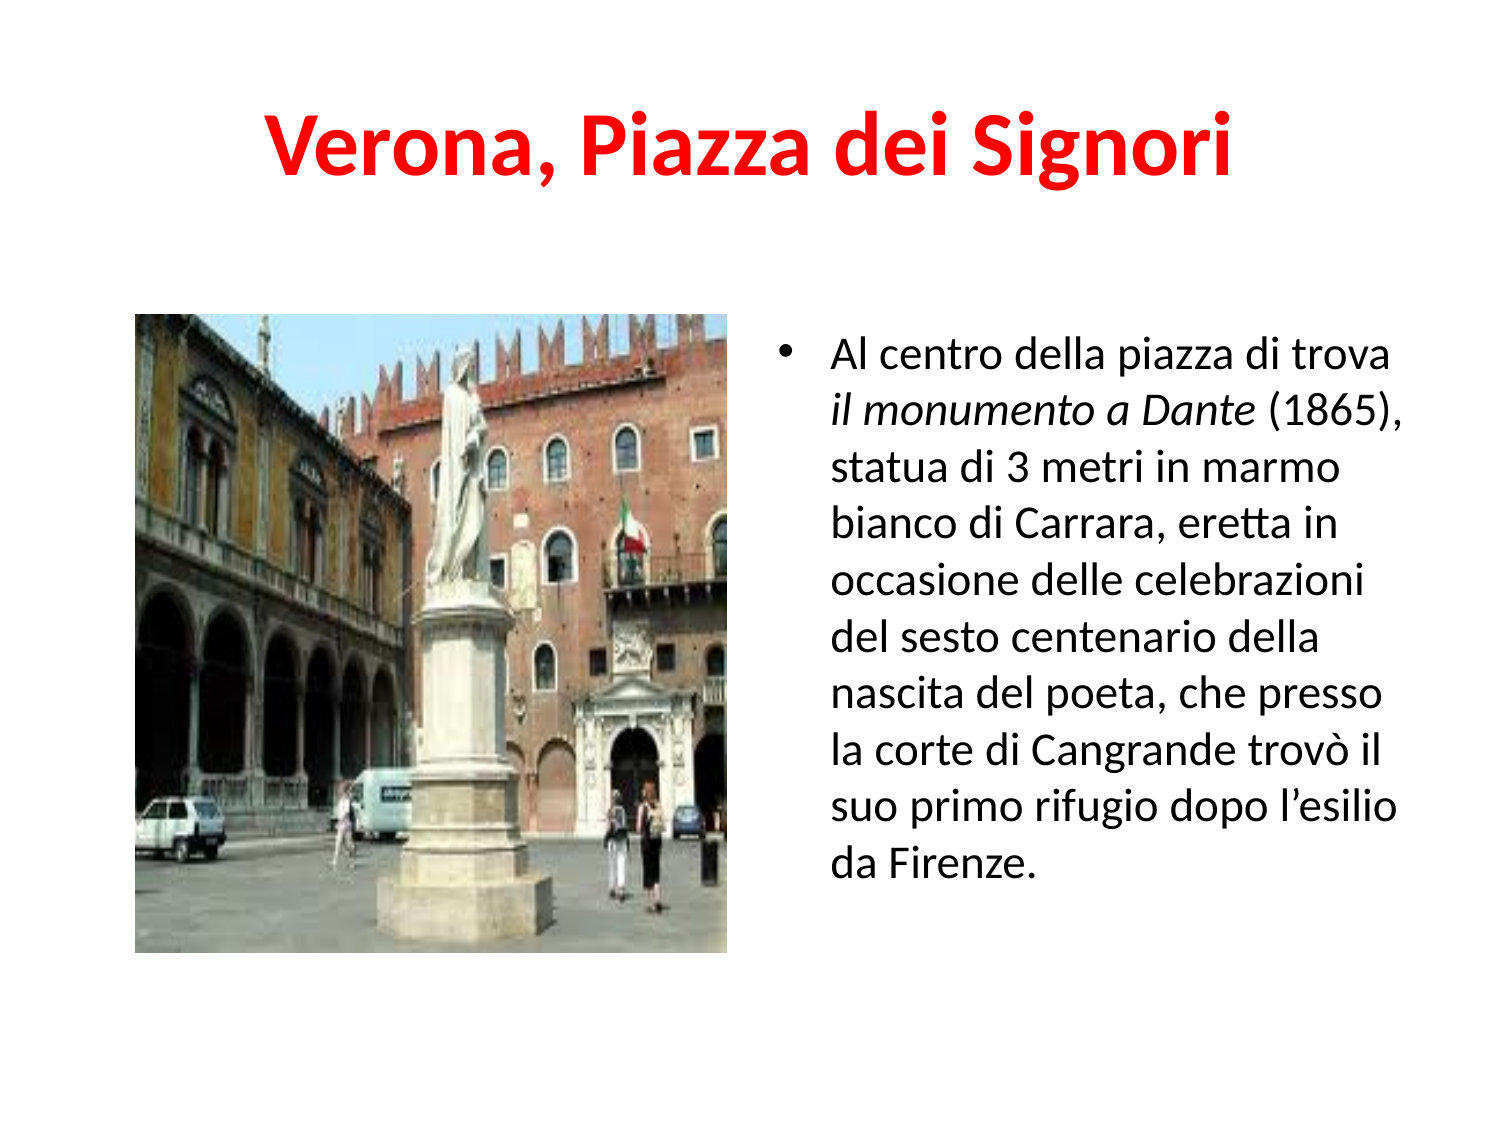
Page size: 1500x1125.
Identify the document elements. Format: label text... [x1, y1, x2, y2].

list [135, 314, 727, 953]
list Al centro della piazza di trova il monumento a Dante (1865), statua di 3 metri in marmo bianco di Carrara, eretta in occasione delle celebrazioni del sesto centenario della nascita del poeta, che presso la corte di Cangrande trovò il suo primo rifugio dopo l’esilio da Firenze. [762, 314, 1425, 953]
title Verona, Piazza dei Signori [75, 45, 1425, 233]
